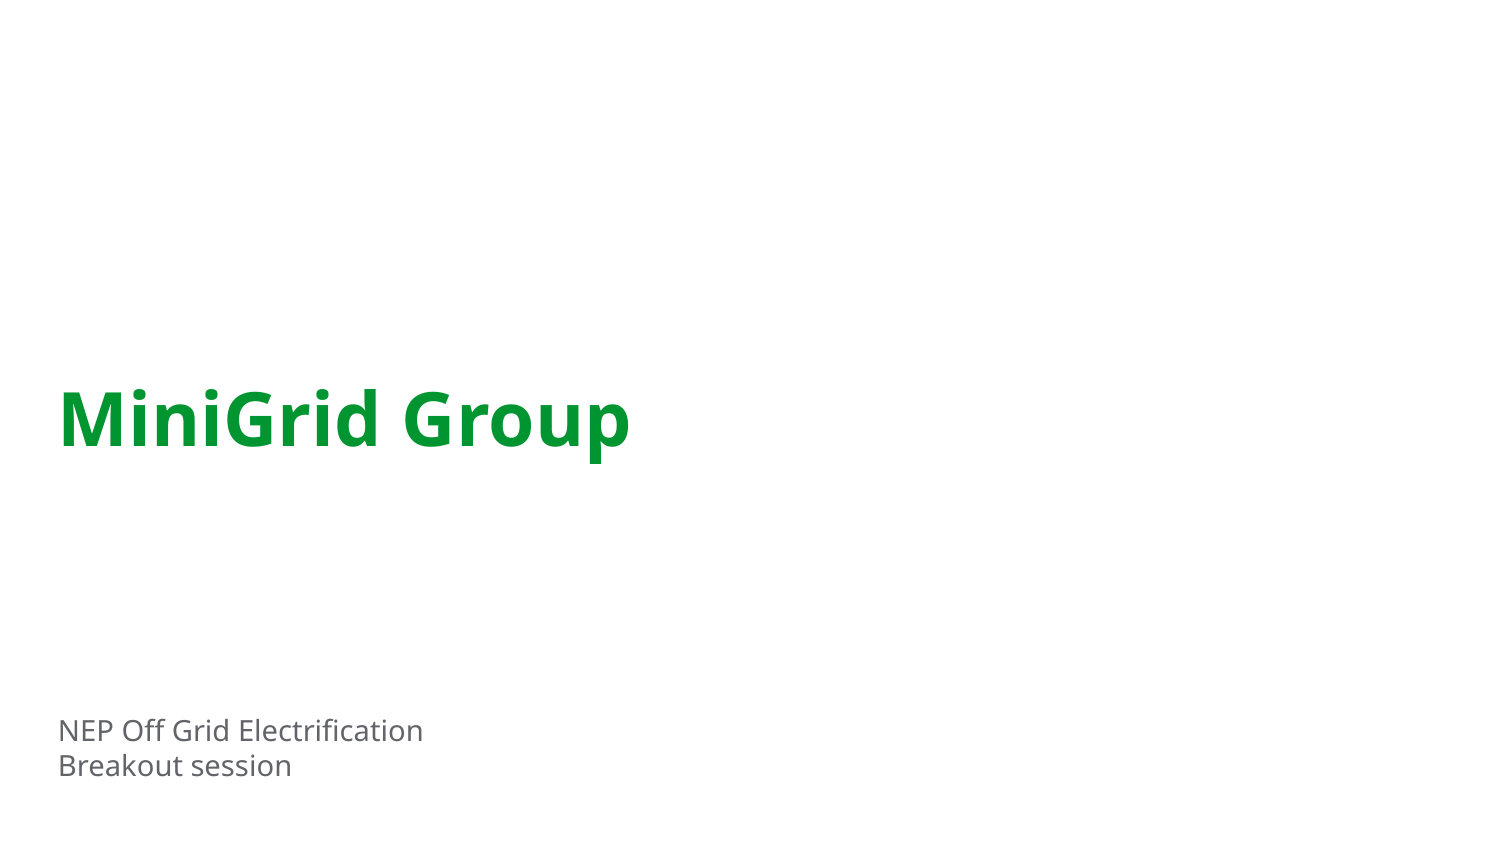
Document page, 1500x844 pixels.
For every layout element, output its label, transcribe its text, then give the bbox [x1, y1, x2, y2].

list NEP Off Grid Electrification Breakout session [57, 648, 807, 785]
list MiniGrid Group [57, 214, 1064, 621]
